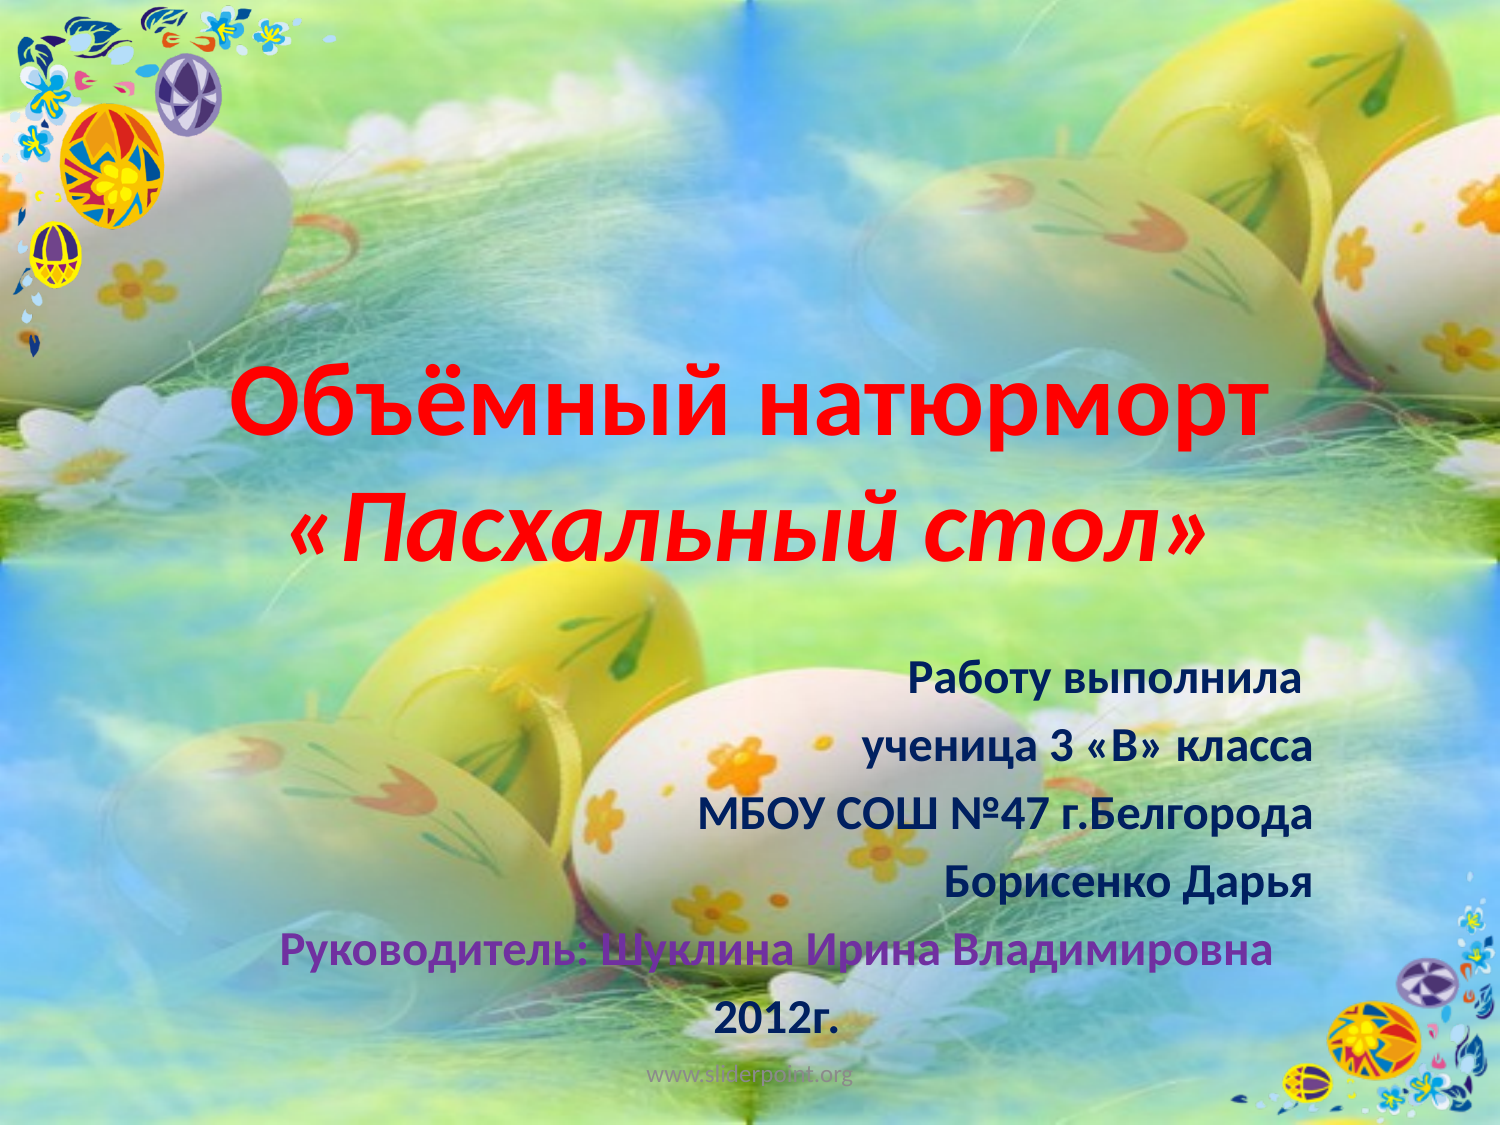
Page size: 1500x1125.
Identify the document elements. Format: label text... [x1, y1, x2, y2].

title Объёмный натюрморт «Пасхальный стол» [112, 196, 1388, 591]
subtitle Работу выполнила ученица 3 «В» класса МБОУ СОШ №47 г.Белгорода Борисенко Дарья Руководитель: Шуклина Ирина Владимировна 2012г. [224, 637, 1330, 1059]
picture [0, 0, 1500, 1125]
footer www.sliderpoint.org [512, 1042, 988, 1103]
